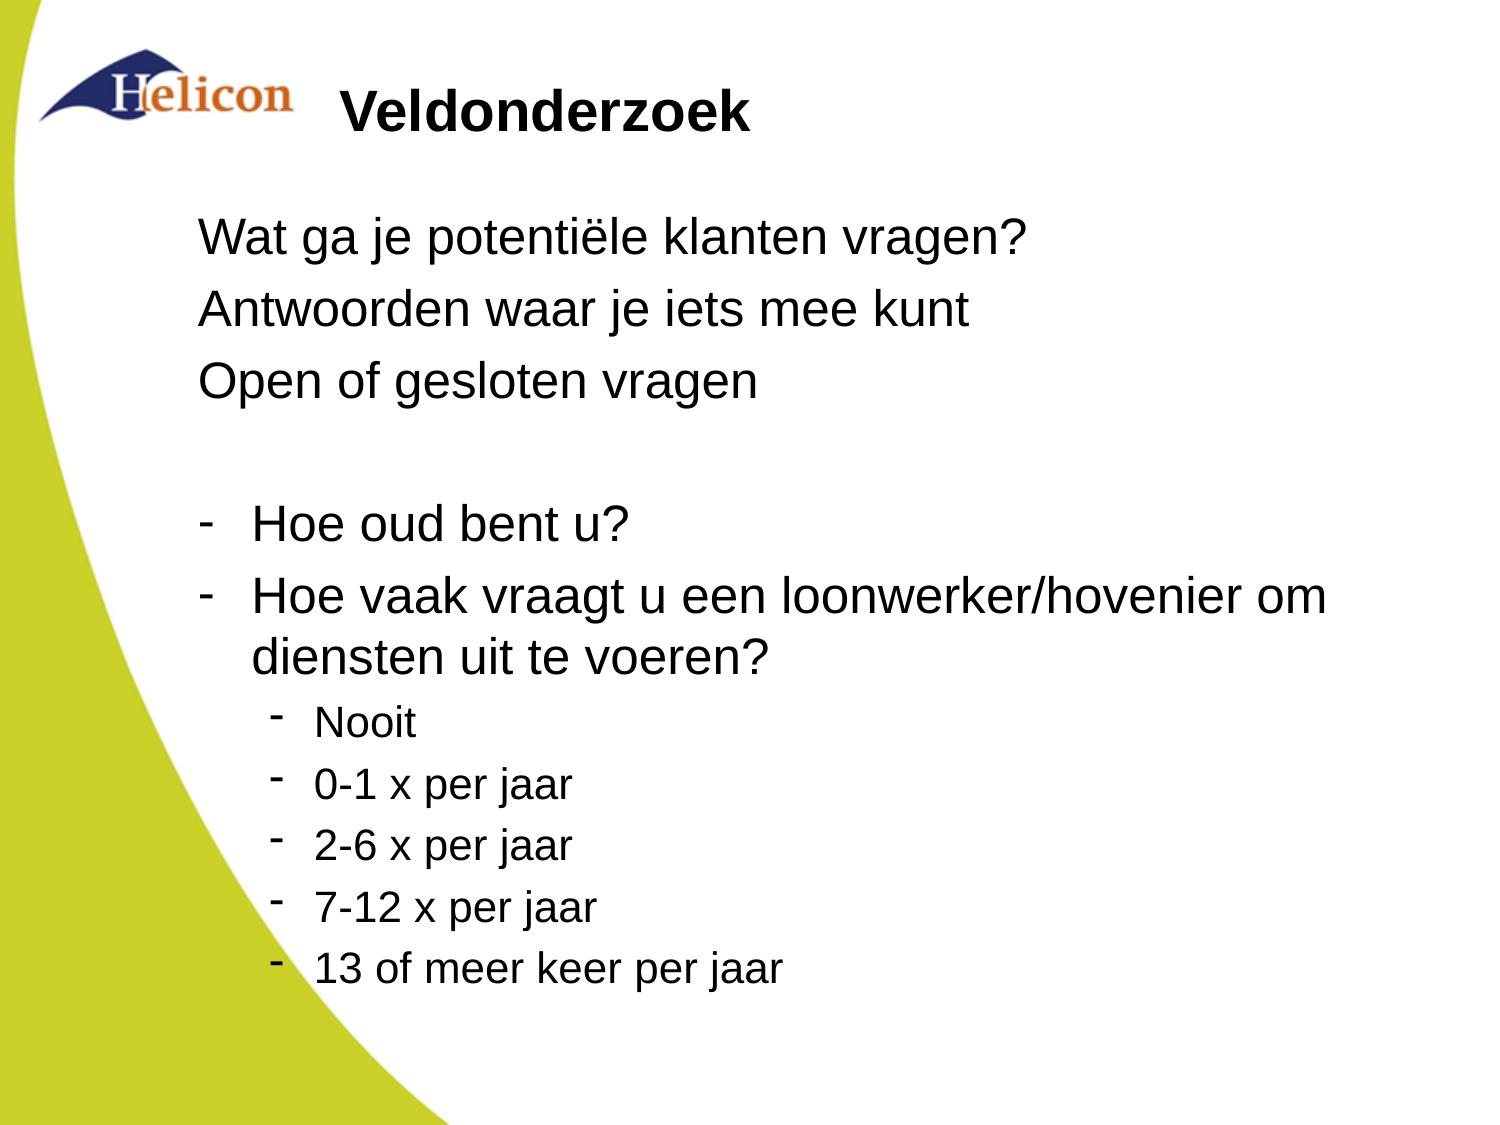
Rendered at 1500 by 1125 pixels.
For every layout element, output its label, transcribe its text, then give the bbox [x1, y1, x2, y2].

list Wat ga je potentiële klanten vragen? Antwoorden waar je iets mee kunt Open of gesloten vragen Hoe oud bent u? Hoe vaak vraagt u een loonwerker/hovenier om diensten uit te voeren? Nooit 0-1 x per jaar 2-6 x per jaar 7-12 x per jaar 13 of meer keer per jaar [183, 196, 1425, 1005]
title Veldonderzoek [324, 54, 1415, 161]
picture [0, 0, 1500, 1125]
